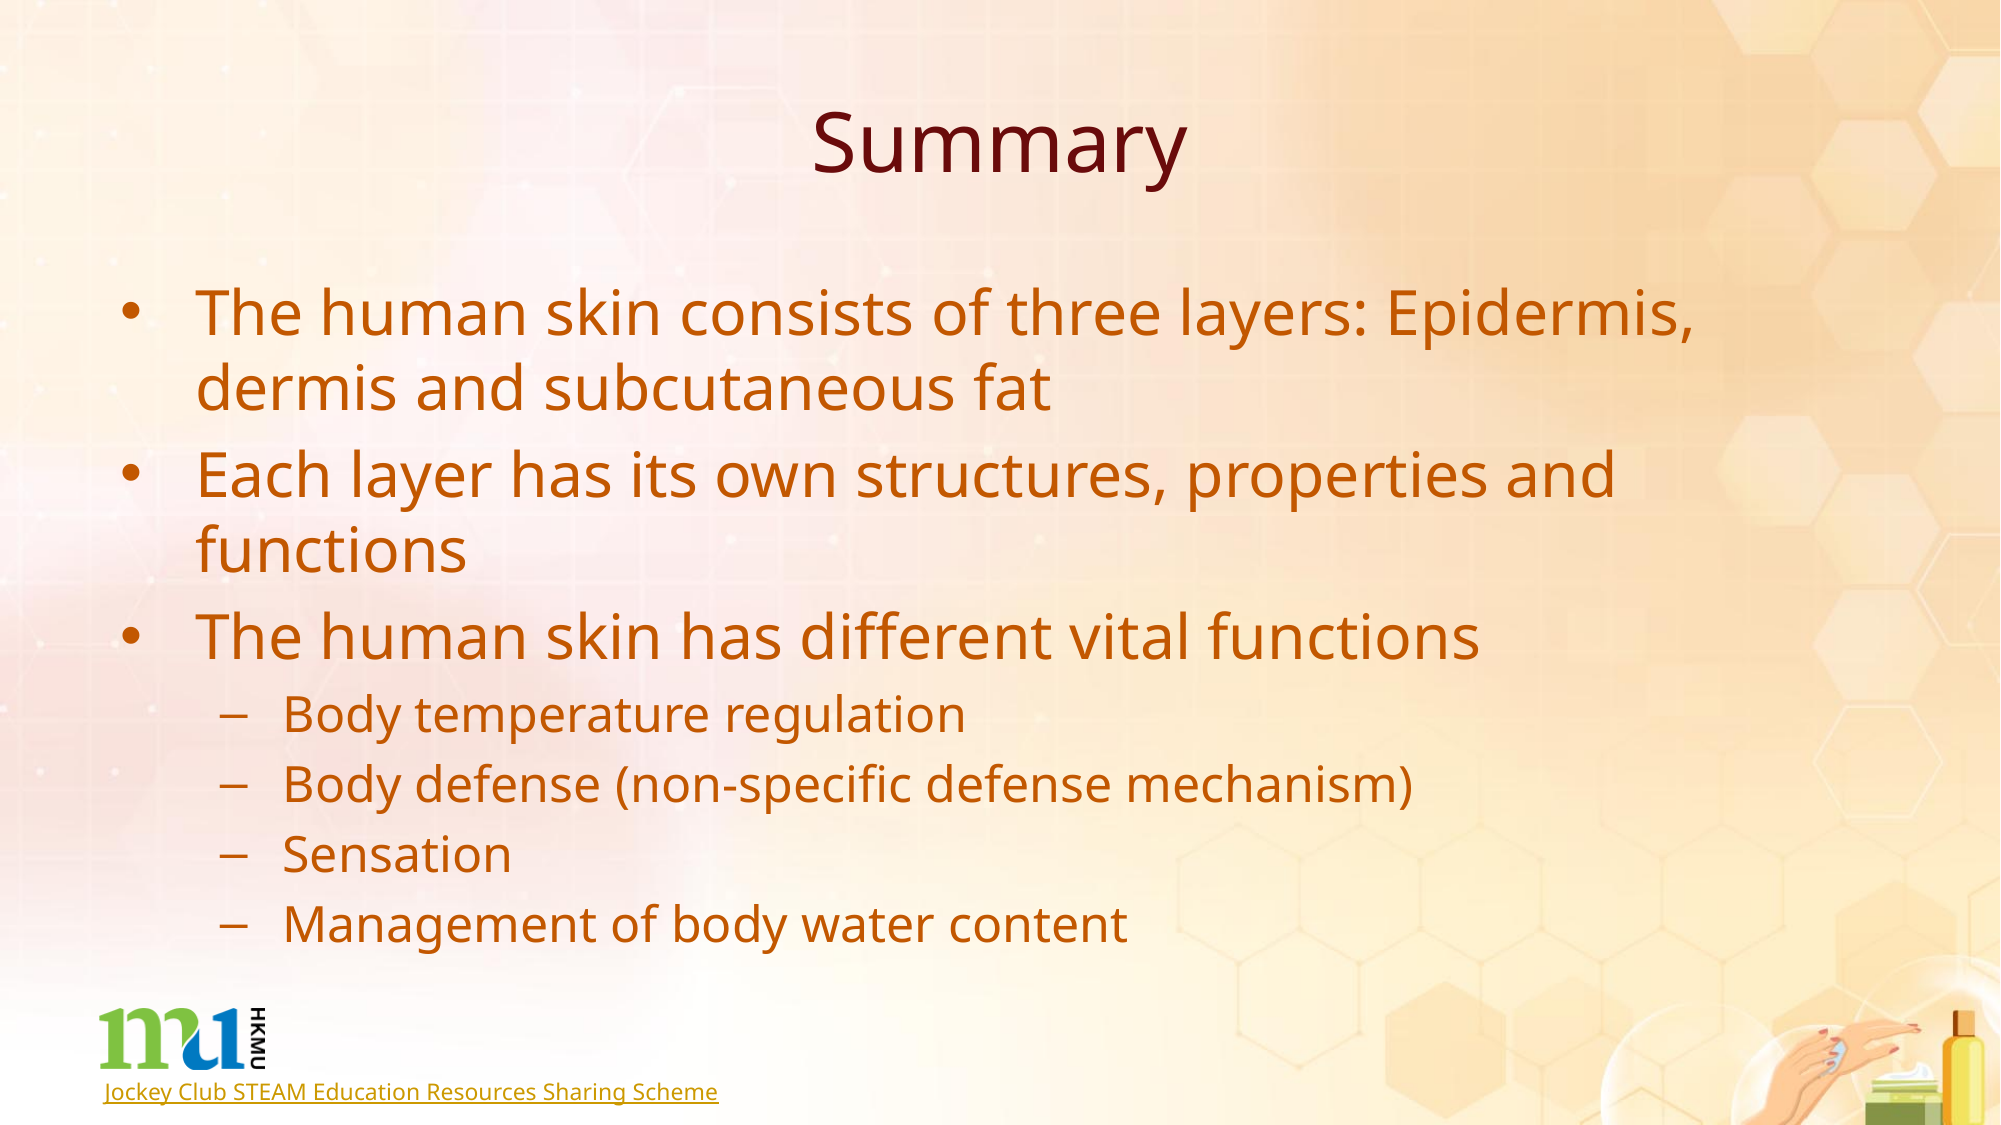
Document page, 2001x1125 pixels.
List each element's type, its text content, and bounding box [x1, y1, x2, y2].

list The human skin consists of three layers: Epidermis, dermis and subcutaneous fat Each layer has its own structures, properties and functions The human skin has different vital functions Body temperature regulation Body defense (non-specific defense mechanism) Sensation Management of body water content [99, 262, 1900, 1005]
title Summary [99, 45, 1900, 233]
picture [0, 0, 2001, 1125]
